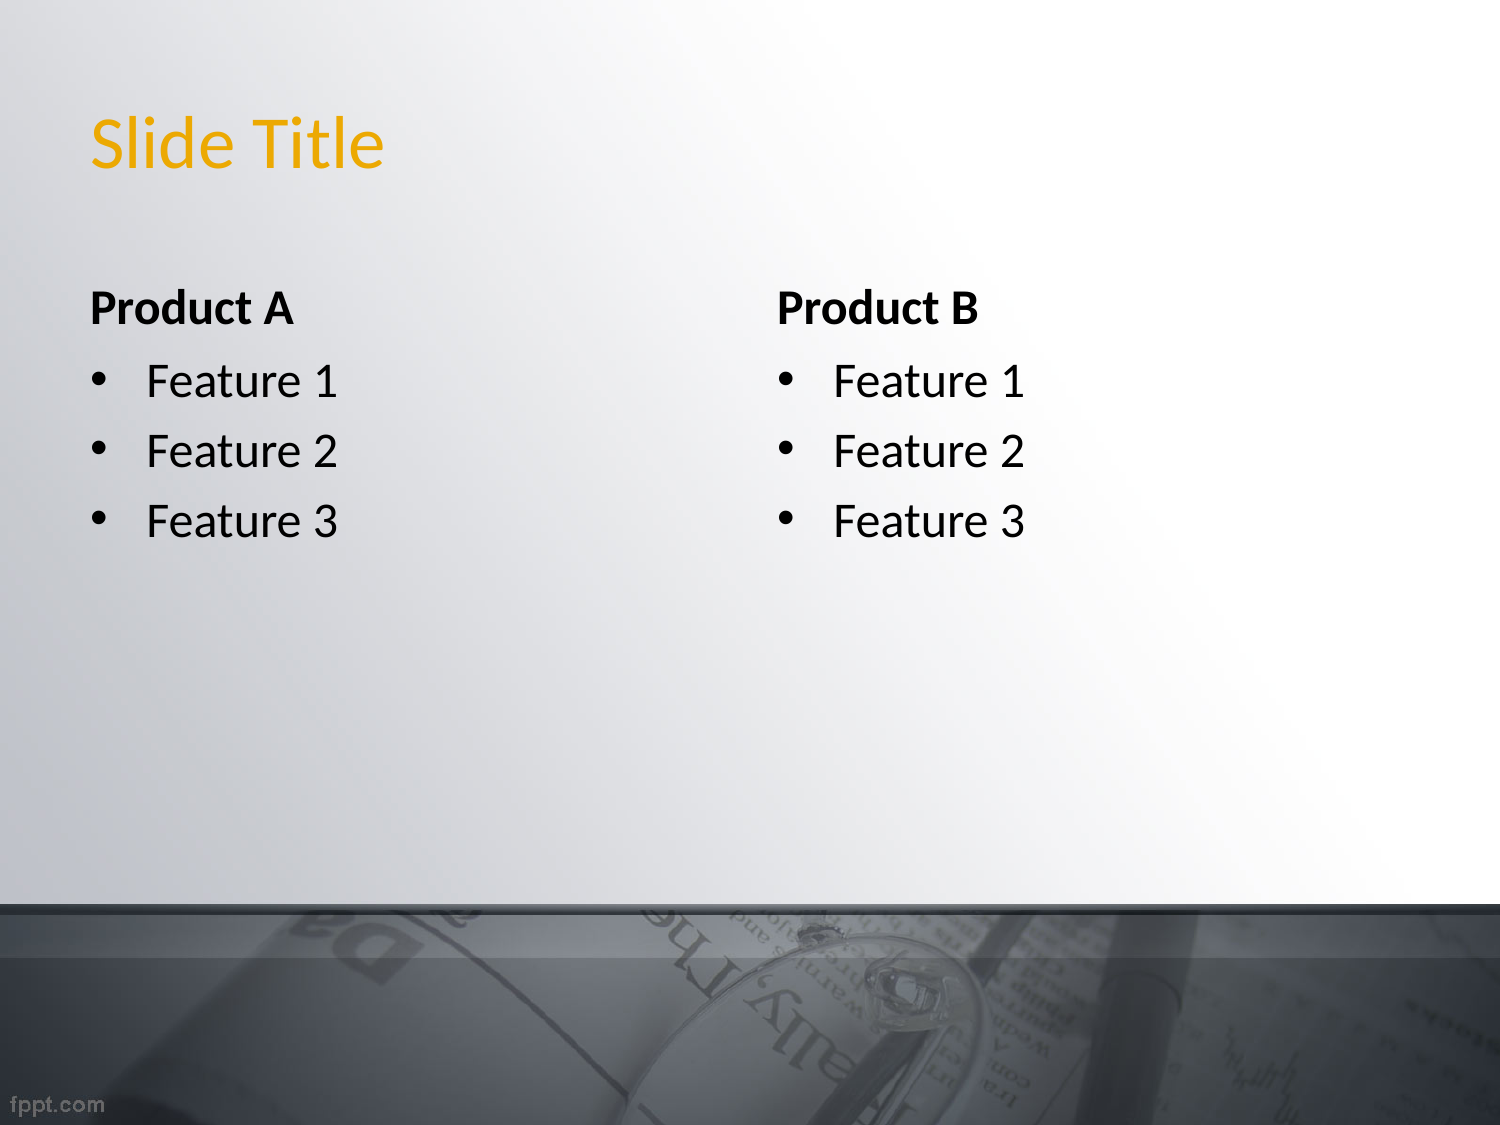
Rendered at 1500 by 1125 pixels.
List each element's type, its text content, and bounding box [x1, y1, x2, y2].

picture [0, 0, 1500, 1125]
list Product A [75, 236, 738, 340]
title Slide Title [75, 45, 1425, 233]
list Feature 1 Feature 2 Feature 3 [75, 340, 738, 964]
list Feature 1 Feature 2 Feature 3 [761, 340, 1425, 964]
list Product B [761, 236, 1425, 340]
